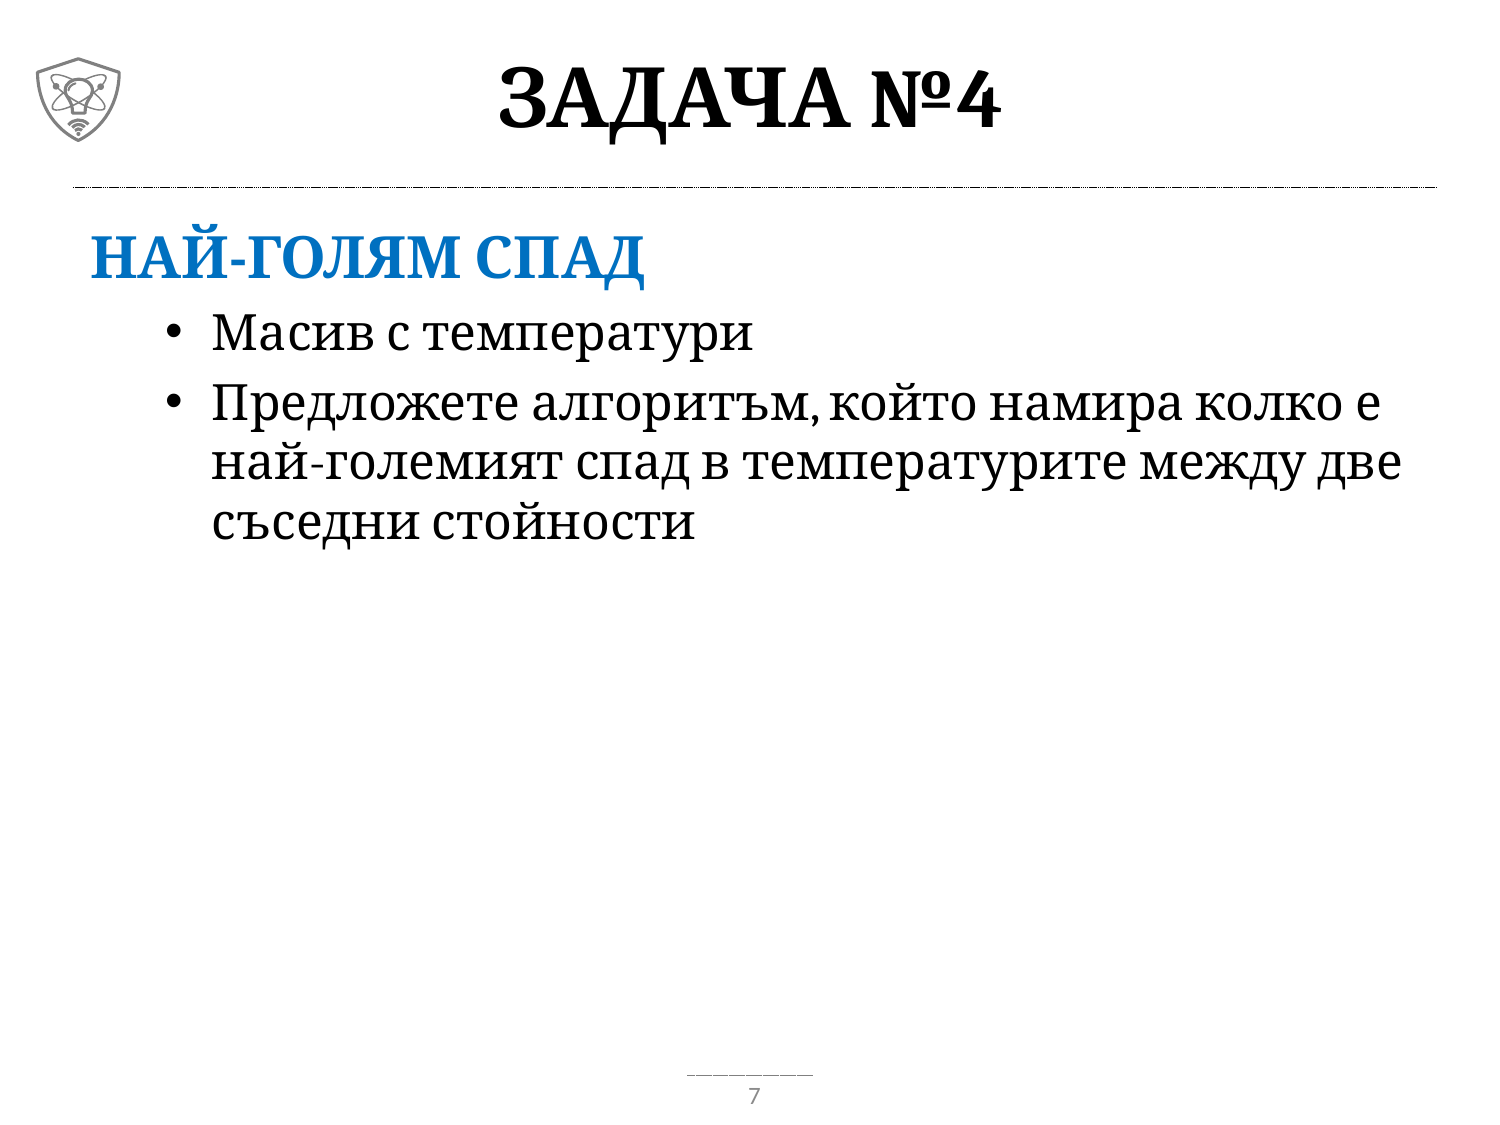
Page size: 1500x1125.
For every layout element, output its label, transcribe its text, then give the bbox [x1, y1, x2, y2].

slide_number 7 [579, 1065, 930, 1125]
title Задача №4 [0, 0, 1500, 188]
